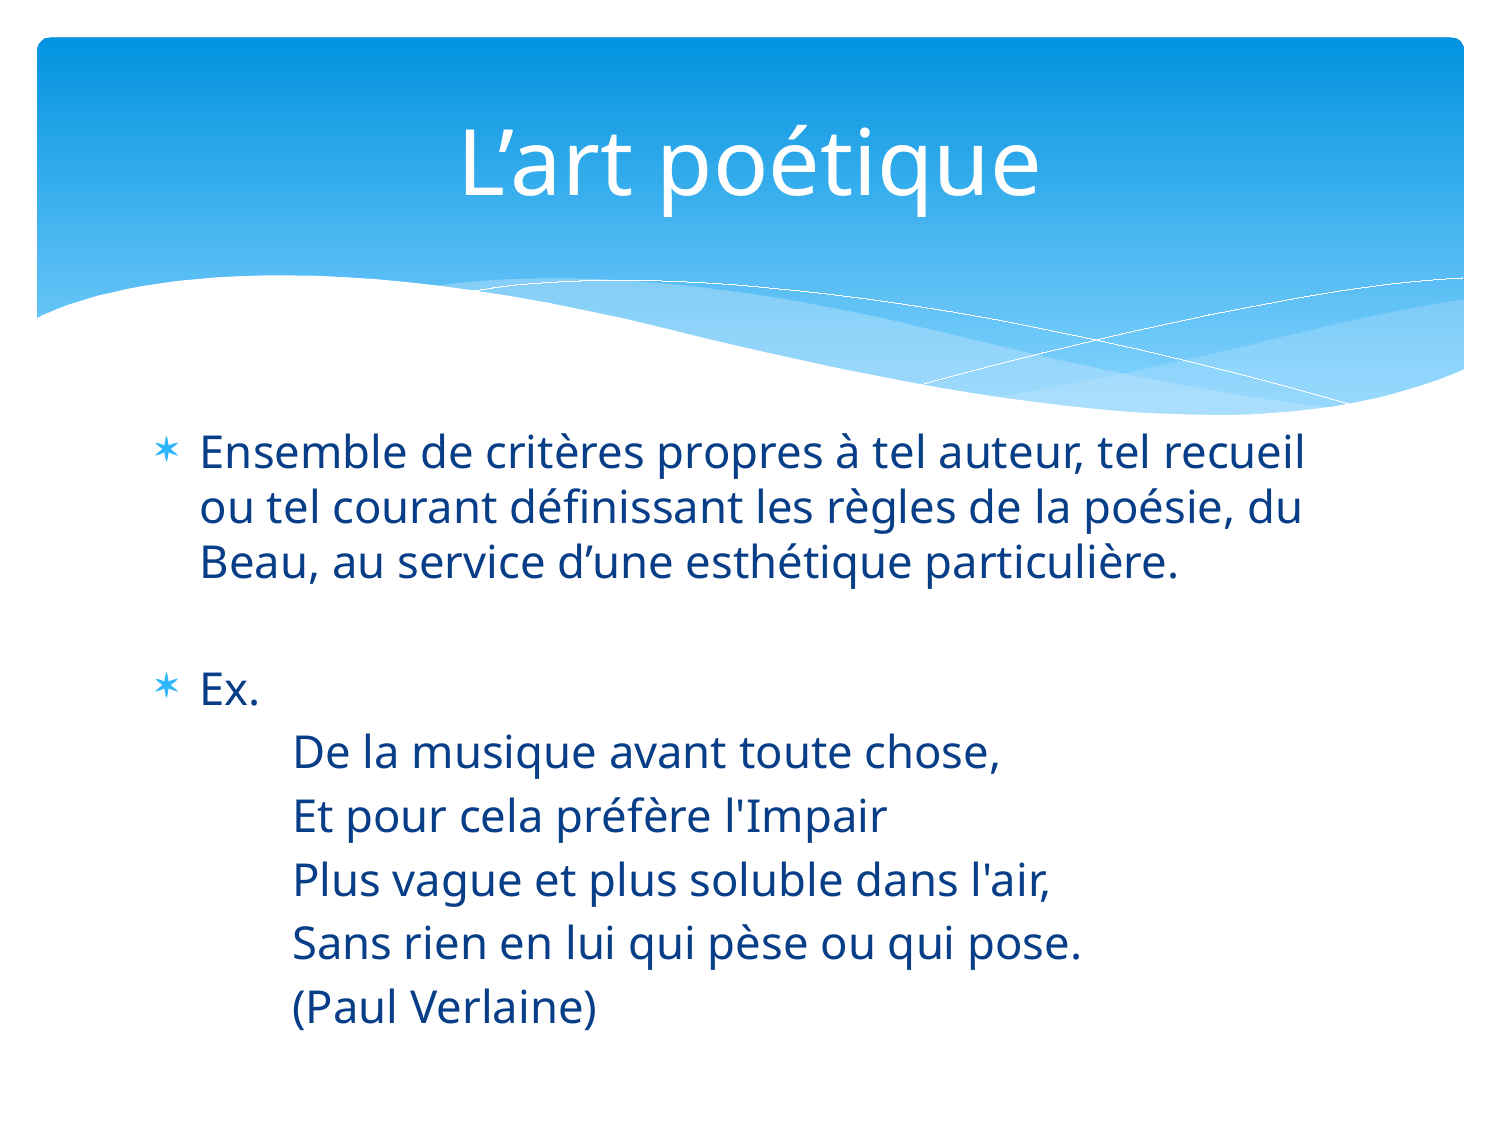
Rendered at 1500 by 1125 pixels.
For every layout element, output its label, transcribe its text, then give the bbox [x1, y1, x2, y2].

title L’art poétique [75, 55, 1425, 261]
list Ensemble de critères propres à tel auteur, tel recueil ou tel courant définissant les règles de la poésie, du Beau, au service d’une esthétique particulière. Ex. De la musique avant toute chose, Et pour cela préfère l'Impair Plus vague et plus soluble dans l'air, Sans rien en lui qui pèse ou qui pose. (Paul Verlaine) [140, 416, 1356, 1045]
